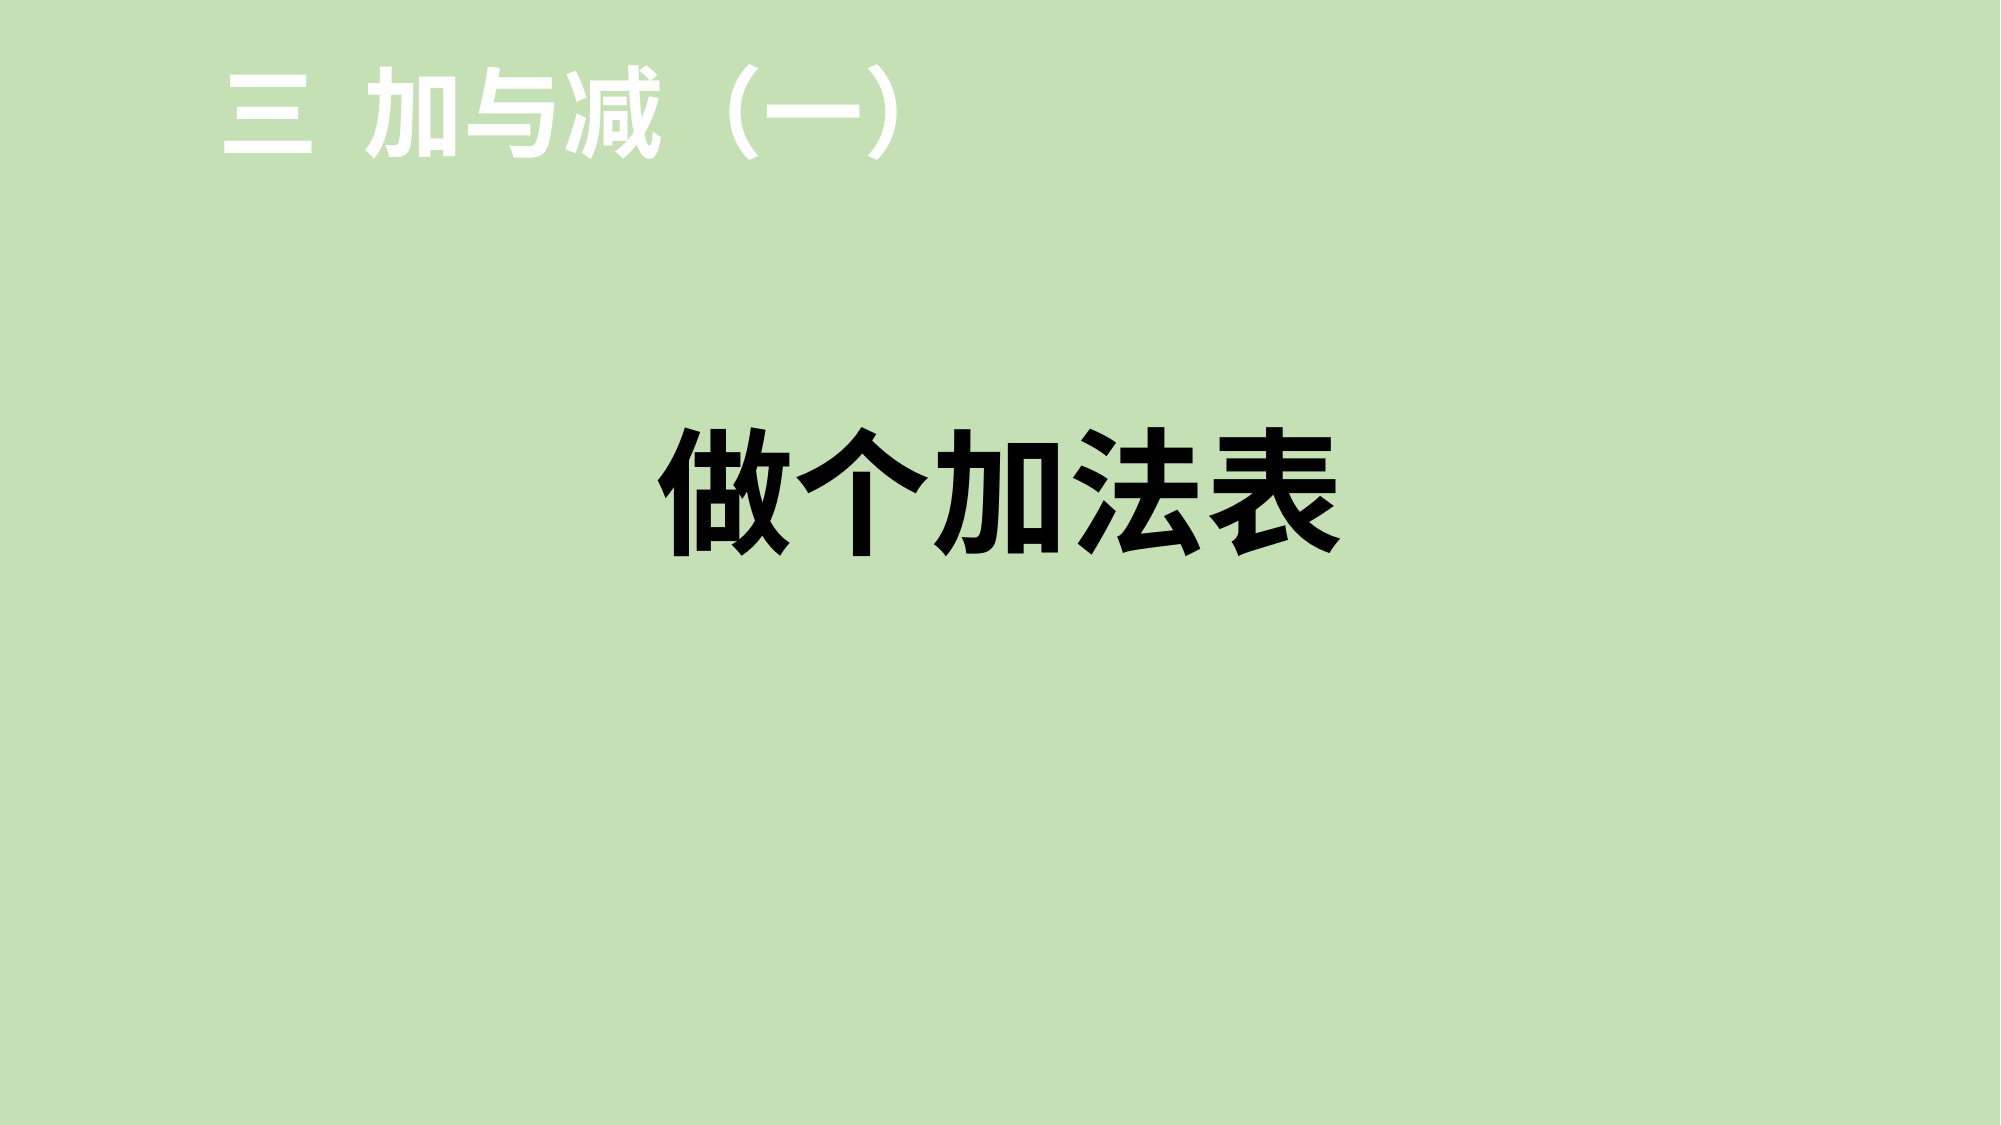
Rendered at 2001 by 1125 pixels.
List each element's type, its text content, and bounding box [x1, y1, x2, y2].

text_box 做个加法表 [0, 349, 2000, 579]
text_box 三 加与减（一） [43, 42, 1139, 178]
